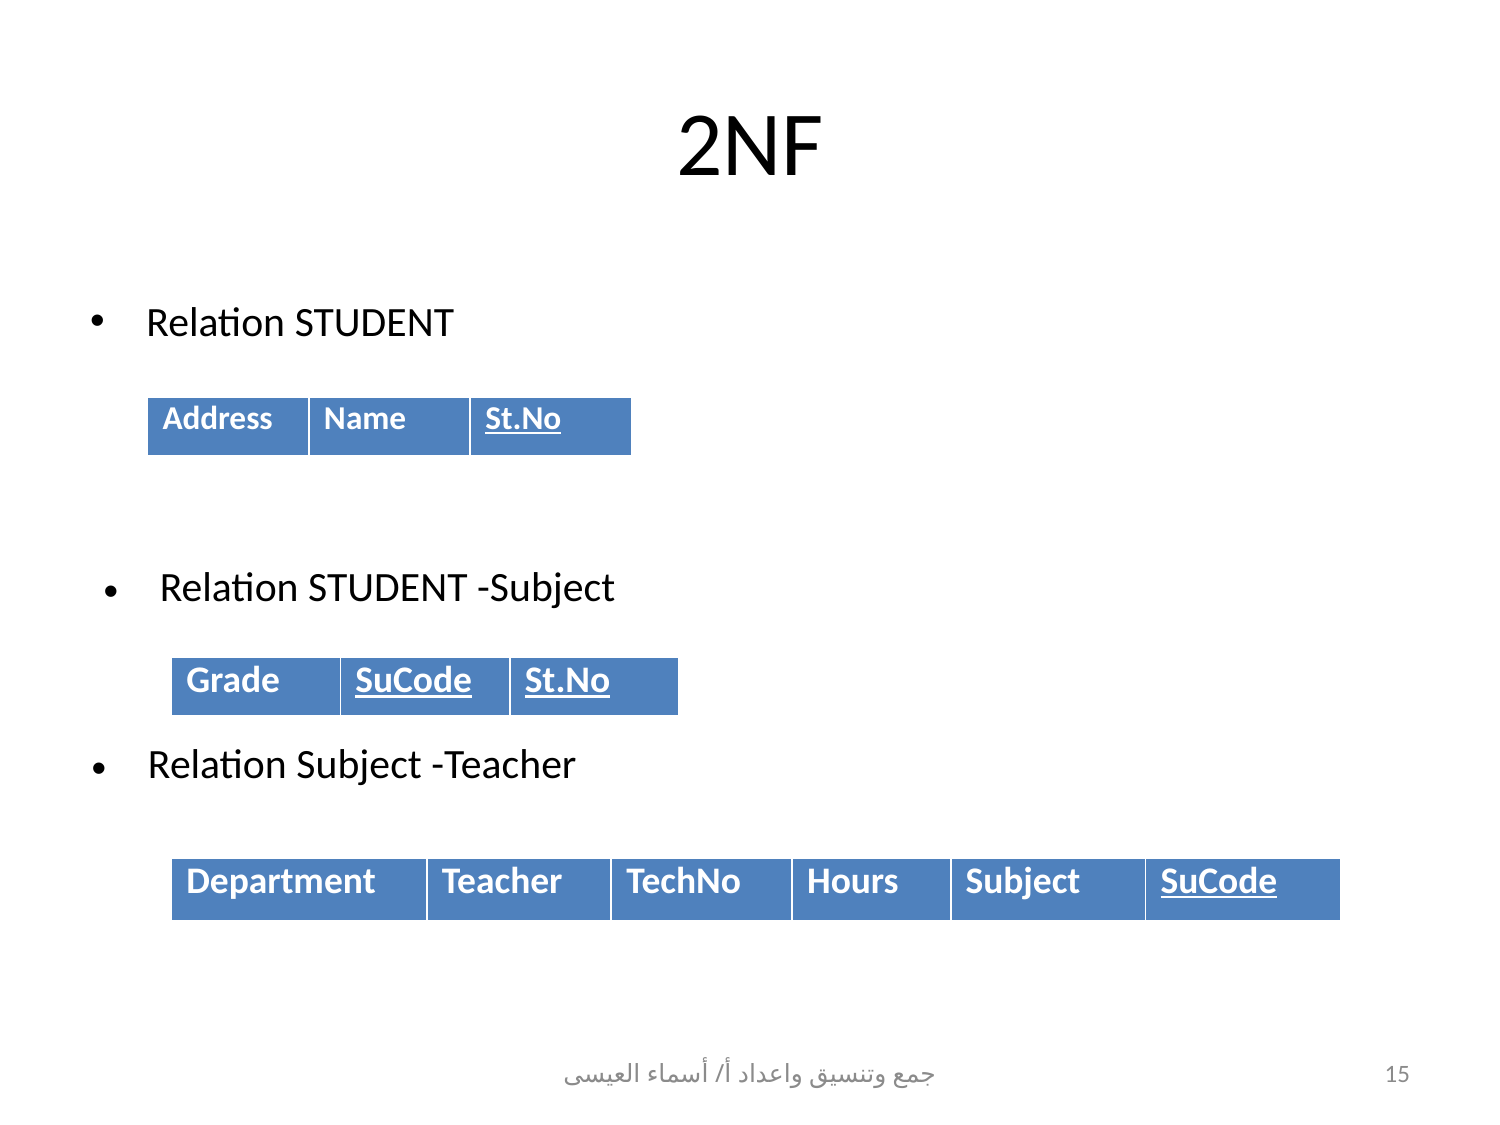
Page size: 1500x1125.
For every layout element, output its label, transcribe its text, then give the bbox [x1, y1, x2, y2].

list Relation STUDENT [75, 287, 1425, 504]
slide_number 15 [1074, 1042, 1425, 1103]
table_header Name [310, 398, 469, 455]
footer جمع وتنسيق واعداد أ/ أسماء العيسى [512, 1042, 988, 1103]
text_box Relation Subject -Teacher [76, 739, 1427, 846]
table_header St.No [511, 669, 678, 715]
title 2NF [75, 45, 1425, 233]
table_header TechNo [612, 859, 791, 920]
table_header Subject [952, 859, 1145, 920]
table_header Hours [793, 859, 950, 920]
table_header SuCode [1146, 859, 1340, 920]
text_box Relation STUDENT -Subject [88, 562, 1439, 669]
table_header SuCode [341, 669, 509, 715]
table_header Teacher [428, 859, 610, 920]
table_header Address [148, 398, 308, 455]
table_header St.No [471, 398, 631, 455]
table_header Department [172, 859, 426, 920]
table_header Grade [172, 669, 340, 715]
